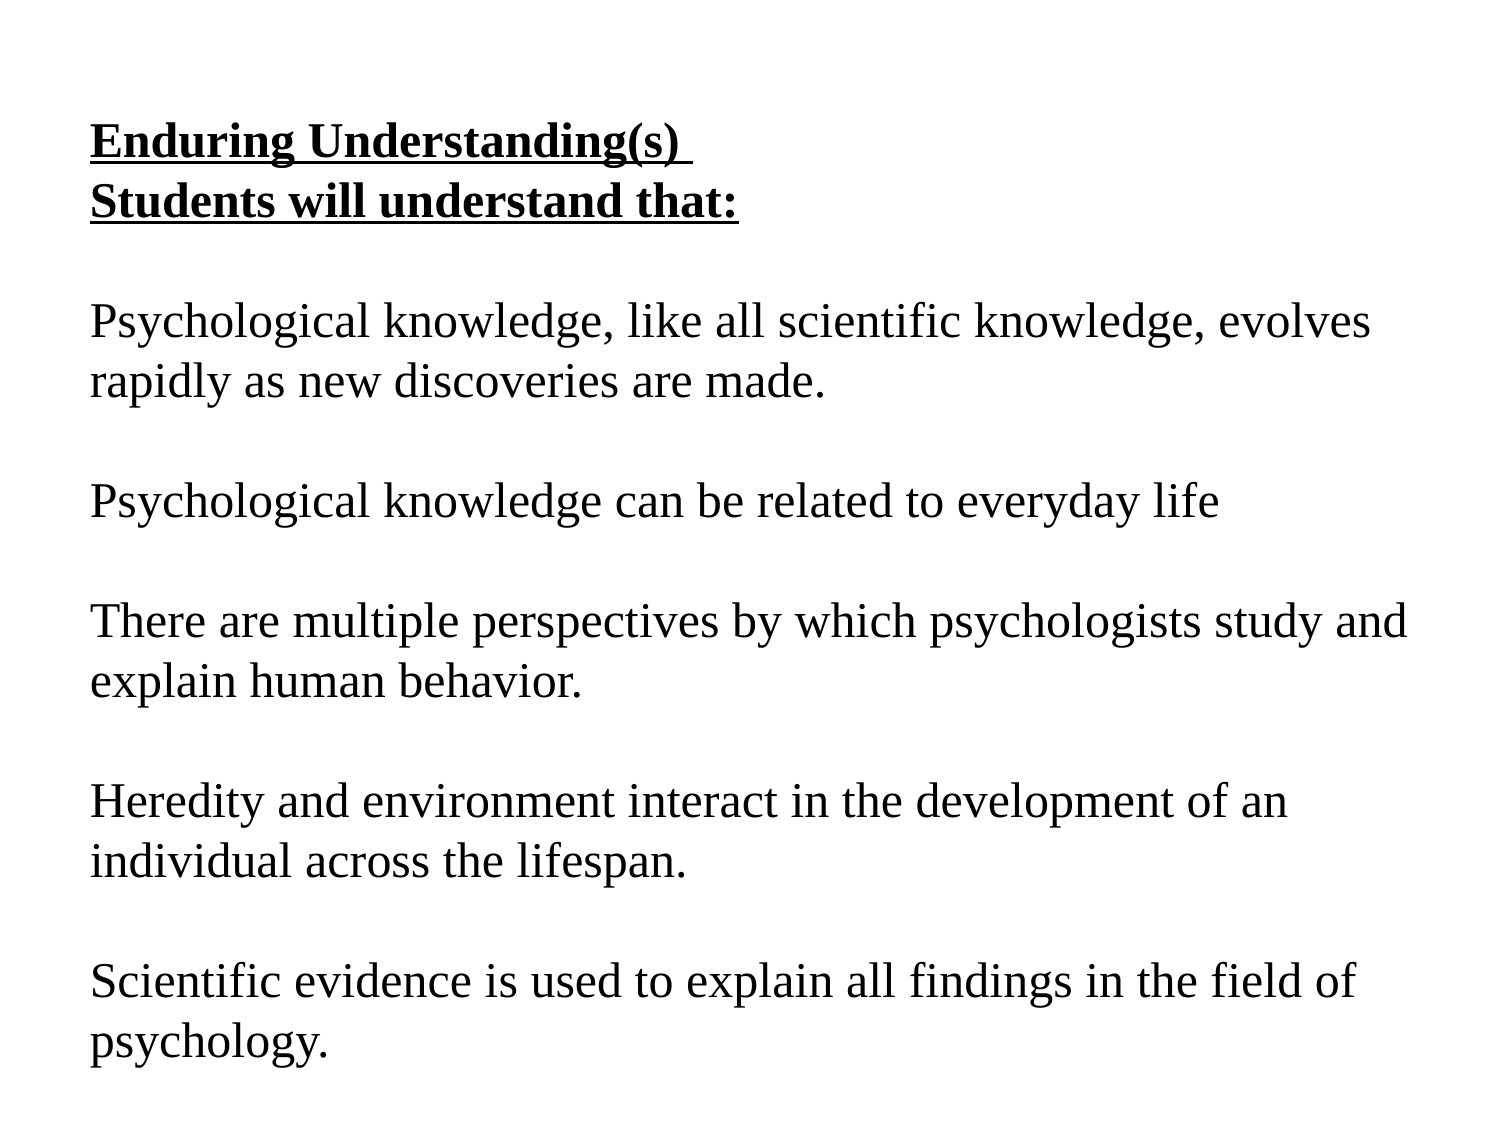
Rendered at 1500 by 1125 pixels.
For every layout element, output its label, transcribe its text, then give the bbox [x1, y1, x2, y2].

text_box Enduring Understanding(s) Students will understand that: Psychological knowledge, like all scientific knowledge, evolves rapidly as new discoveries are made. Psychological knowledge can be related to everyday life There are multiple perspectives by which psychologists study and explain human behavior. Heredity and environment interact in the development of an individual across the lifespan. Scientific evidence is used to explain all findings in the field of psychology. [74, 100, 1438, 1076]
